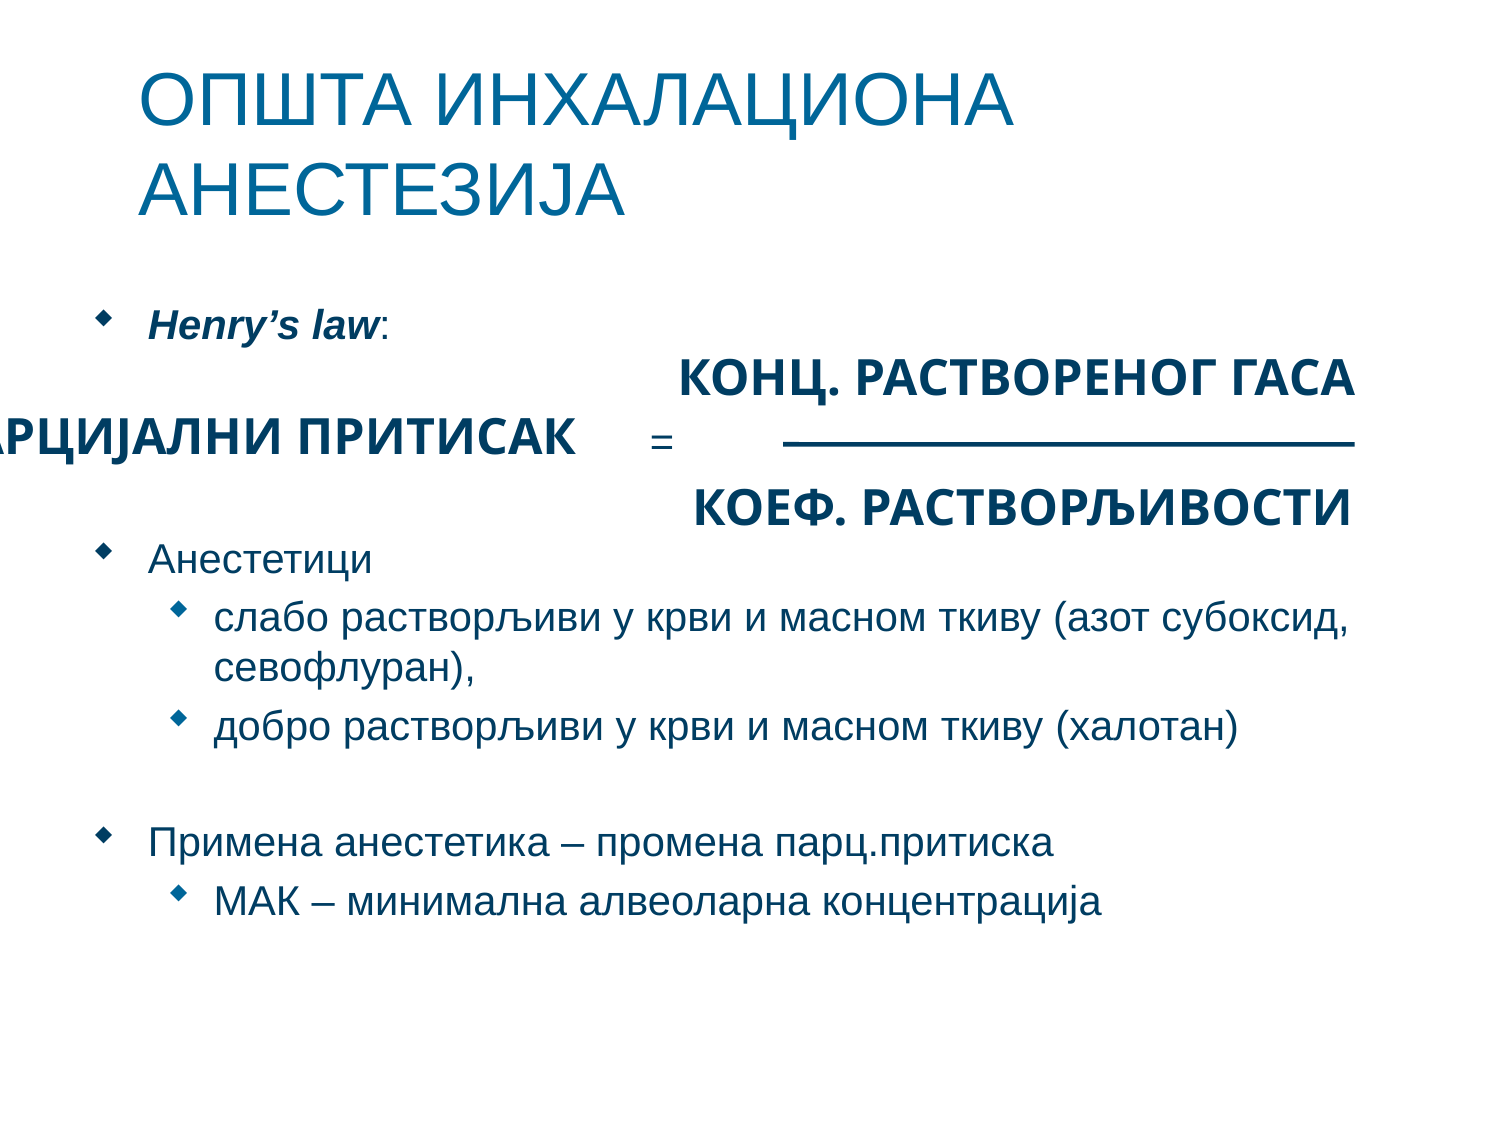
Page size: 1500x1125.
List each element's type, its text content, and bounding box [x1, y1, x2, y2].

list Henry’s law: = Анестетици слабо растворљиви у крви и масном ткиву (азот субоксид, севофлуран), добро растворљиви у крви и масном ткиву (халотан) Примена анестетика – промена парц.притиска МАК – минимална алвеоларна концентрација [76, 290, 1400, 1026]
text_box КОЕФ. РАСТВОРЉИВОСТИ [677, 467, 1368, 543]
text_box ПАРЦИЈАЛНИ ПРИТИСАК [0, 397, 592, 472]
text_box КОНЦ. РАСТВОРЕНОГ ГАСА [662, 338, 1371, 413]
title ОПШТА ИНХАЛАЦИОНА АНЕСТЕЗИЈА [123, 49, 1400, 238]
